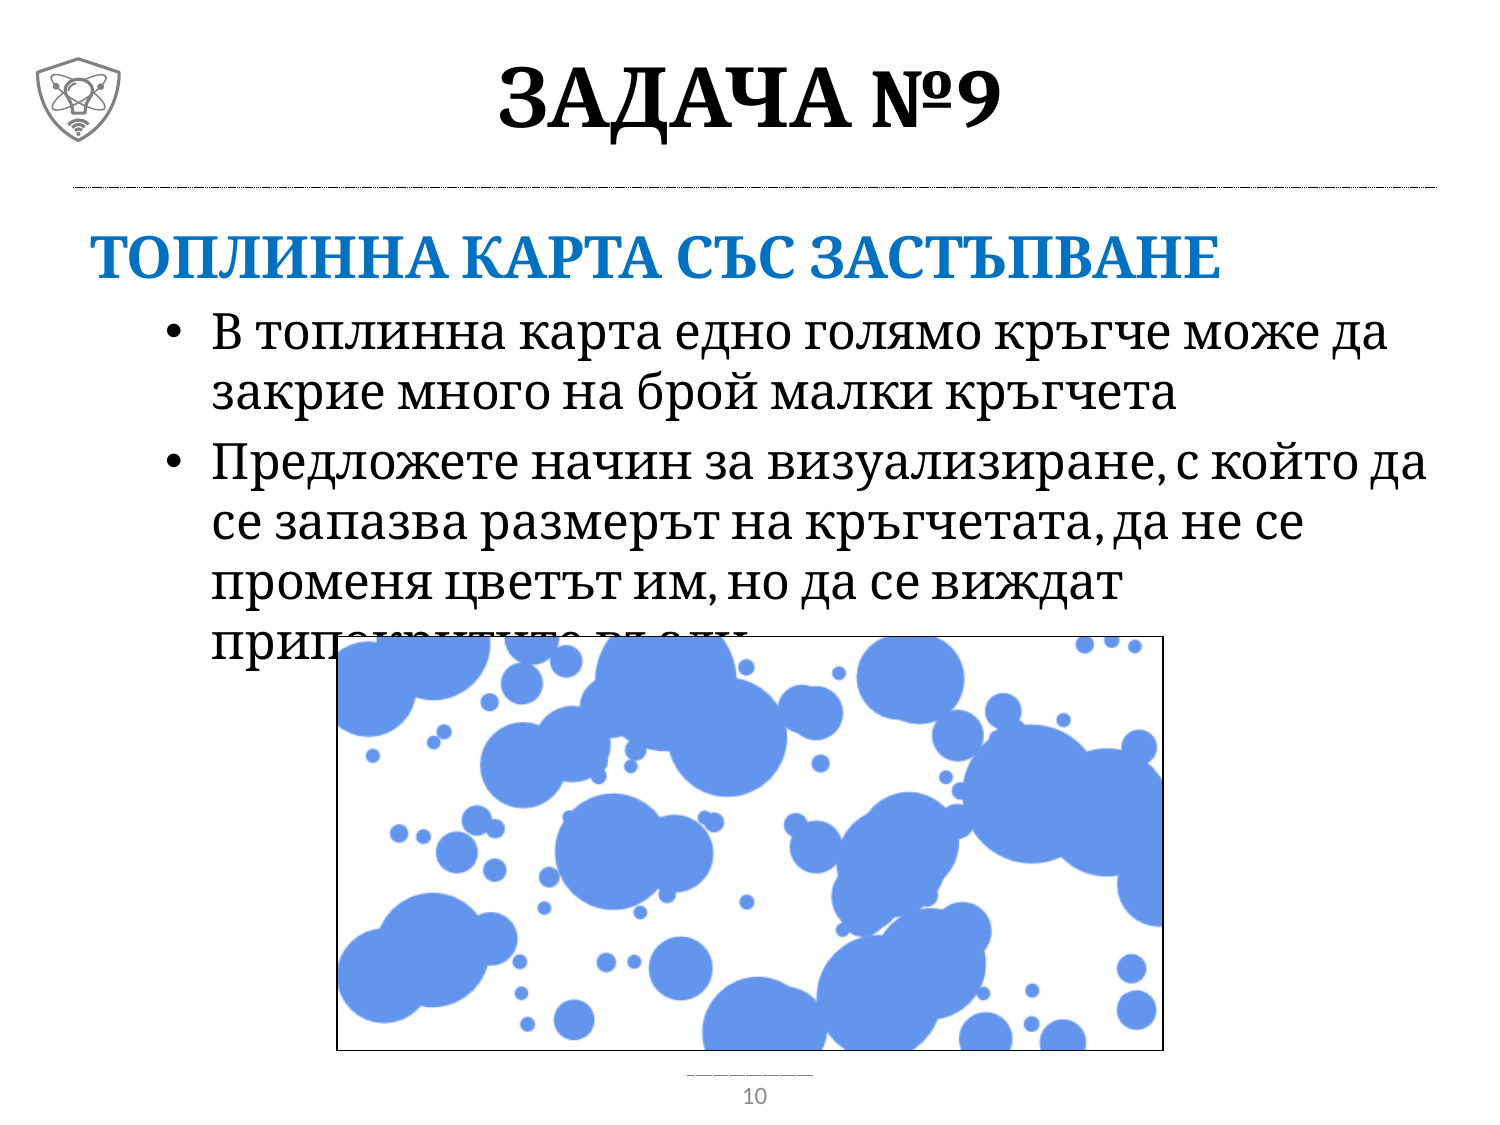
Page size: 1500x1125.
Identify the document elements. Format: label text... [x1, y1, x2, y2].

title Задача №9 [0, 0, 1500, 188]
picture [337, 637, 1163, 1051]
list Топлинна карта със застъпване В топлинна карта едно голямо кръгче може да закрие много на брой малки кръгчета Предложете начин за визуализиране, с който да се запазва размерът на кръгчетата, да не се променя цветът им, но да се виждат припокритите възли [75, 212, 1450, 1063]
slide_number 10 [579, 1065, 930, 1125]
